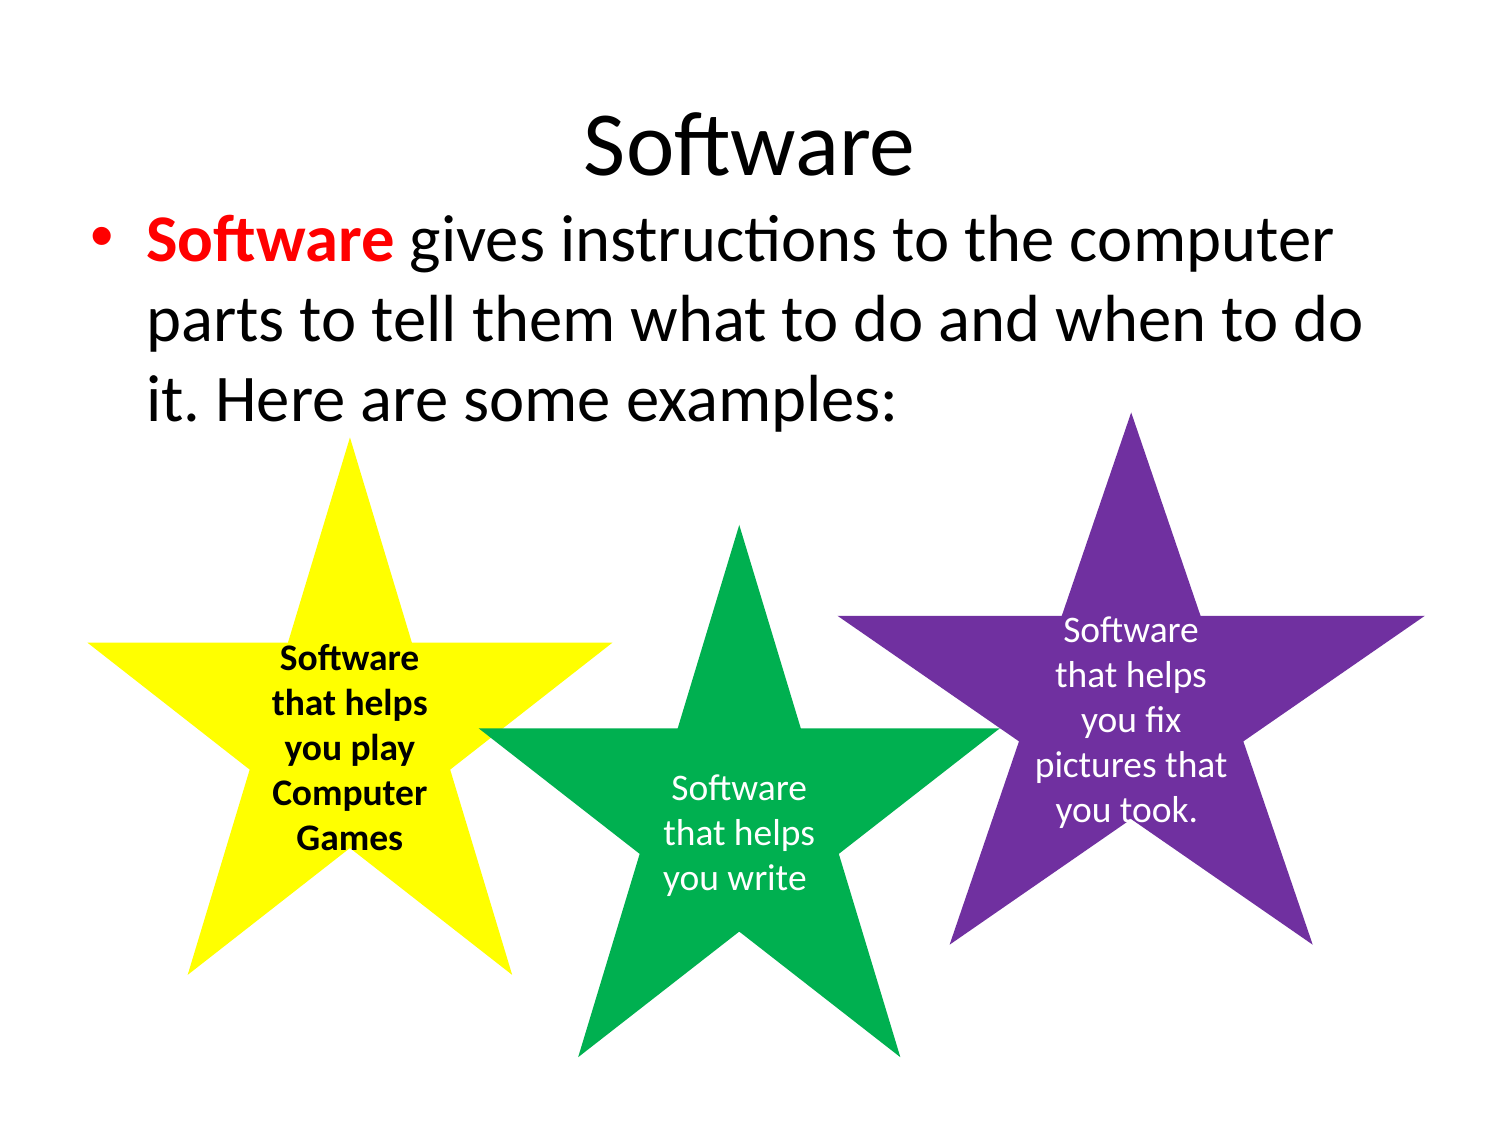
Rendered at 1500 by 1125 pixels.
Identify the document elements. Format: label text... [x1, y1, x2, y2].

title Software [75, 45, 1425, 187]
text_box Software that helps you fix pictures that you took. [835, 410, 1427, 947]
text_box Software that helps you write [476, 522, 1000, 1059]
list Software gives instructions to the computer parts to tell them what to do and when to do it. Here are some examples: [75, 187, 1425, 1005]
text_box Software that helps you play Computer Games [85, 435, 615, 977]
